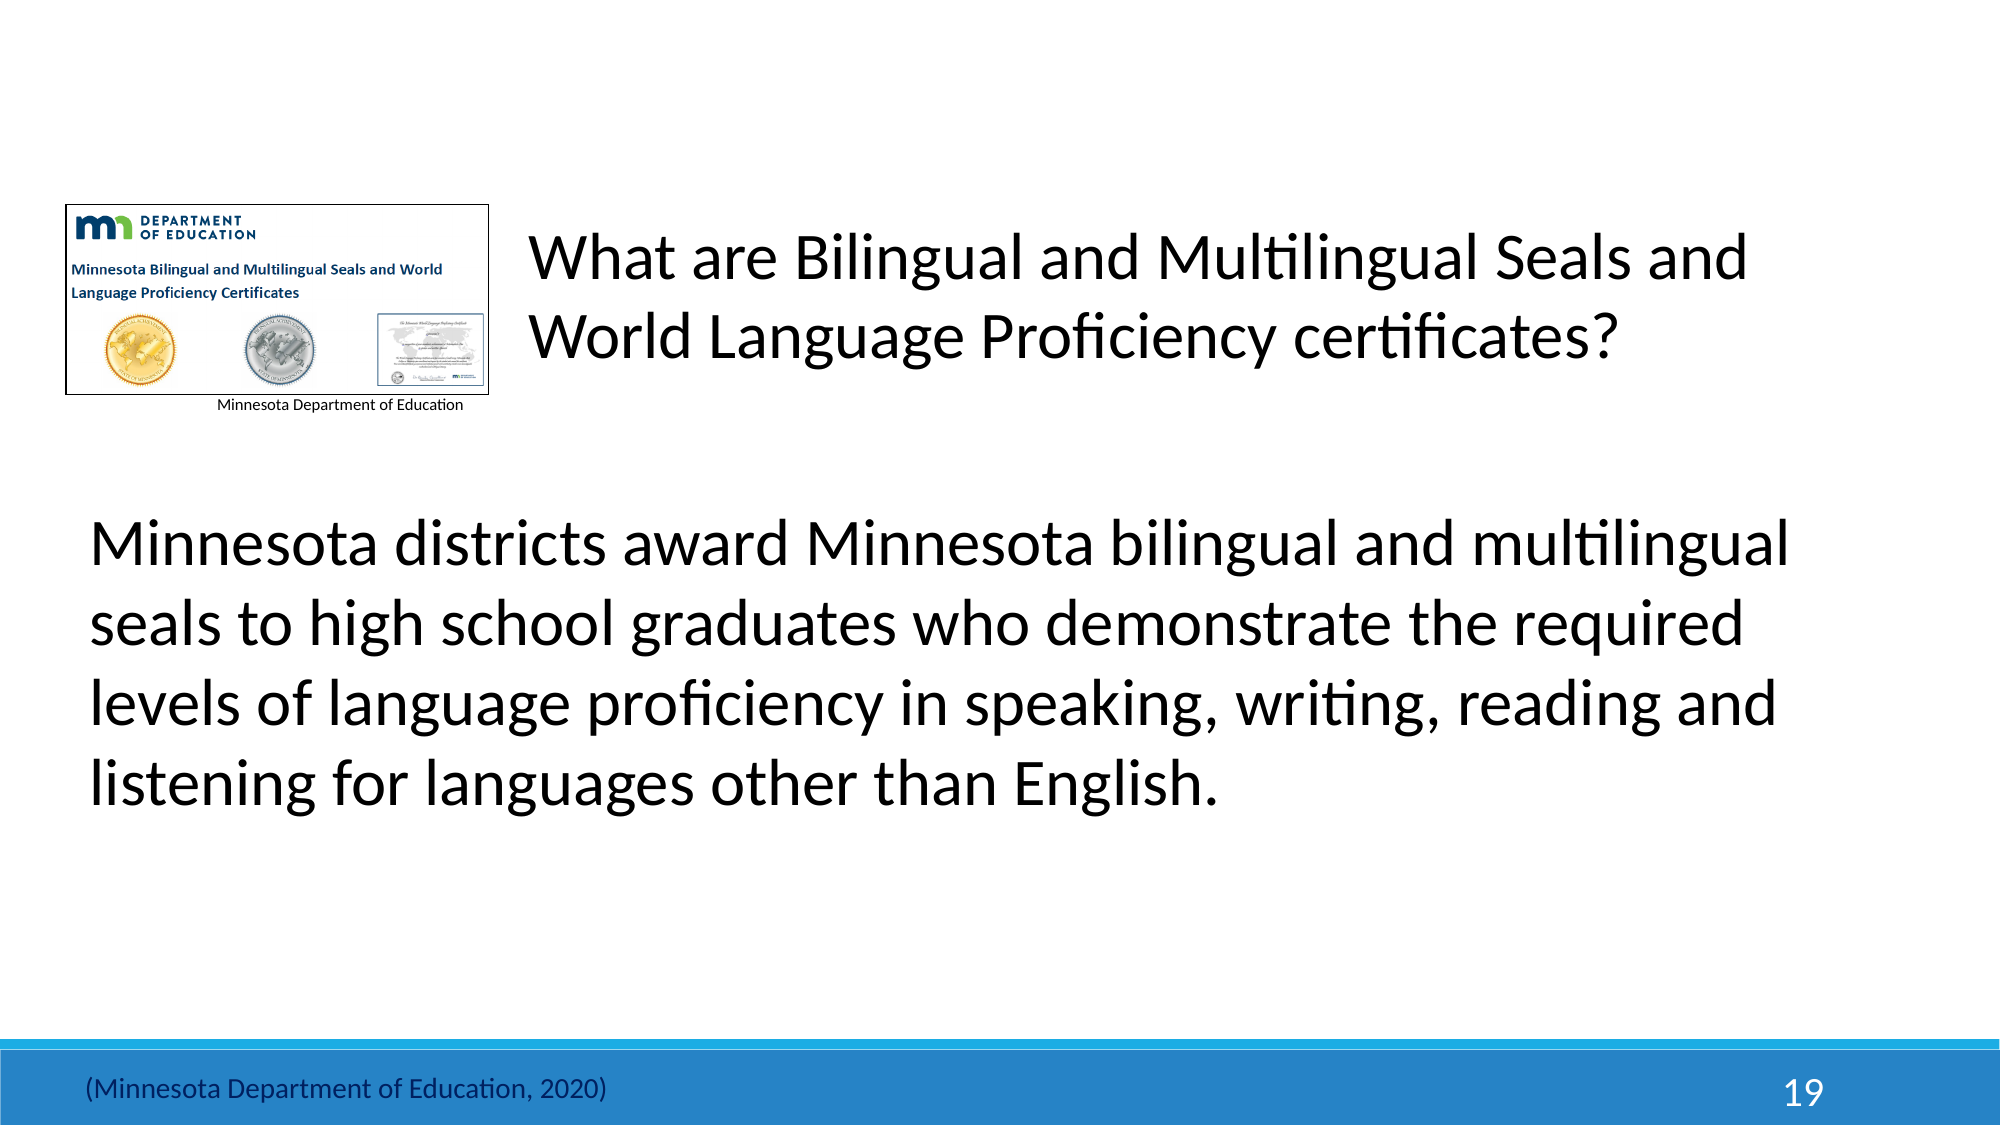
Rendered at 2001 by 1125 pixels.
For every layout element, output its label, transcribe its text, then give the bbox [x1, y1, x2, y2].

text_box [66, 204, 489, 423]
slide_number 19 [1624, 1059, 1840, 1120]
text_box What are Bilingual and Multilingual Seals and World Language Proficiency certificates? [513, 205, 1891, 380]
text_box Minnesota districts award Minnesota bilingual and multilingual seals to high school graduates who demonstrate the required levels of language proficiency in speaking, writing, reading and listening for languages other than English. [0, 491, 1825, 906]
text_box (Minnesota Department of Education, 2020) [70, 1062, 623, 1113]
